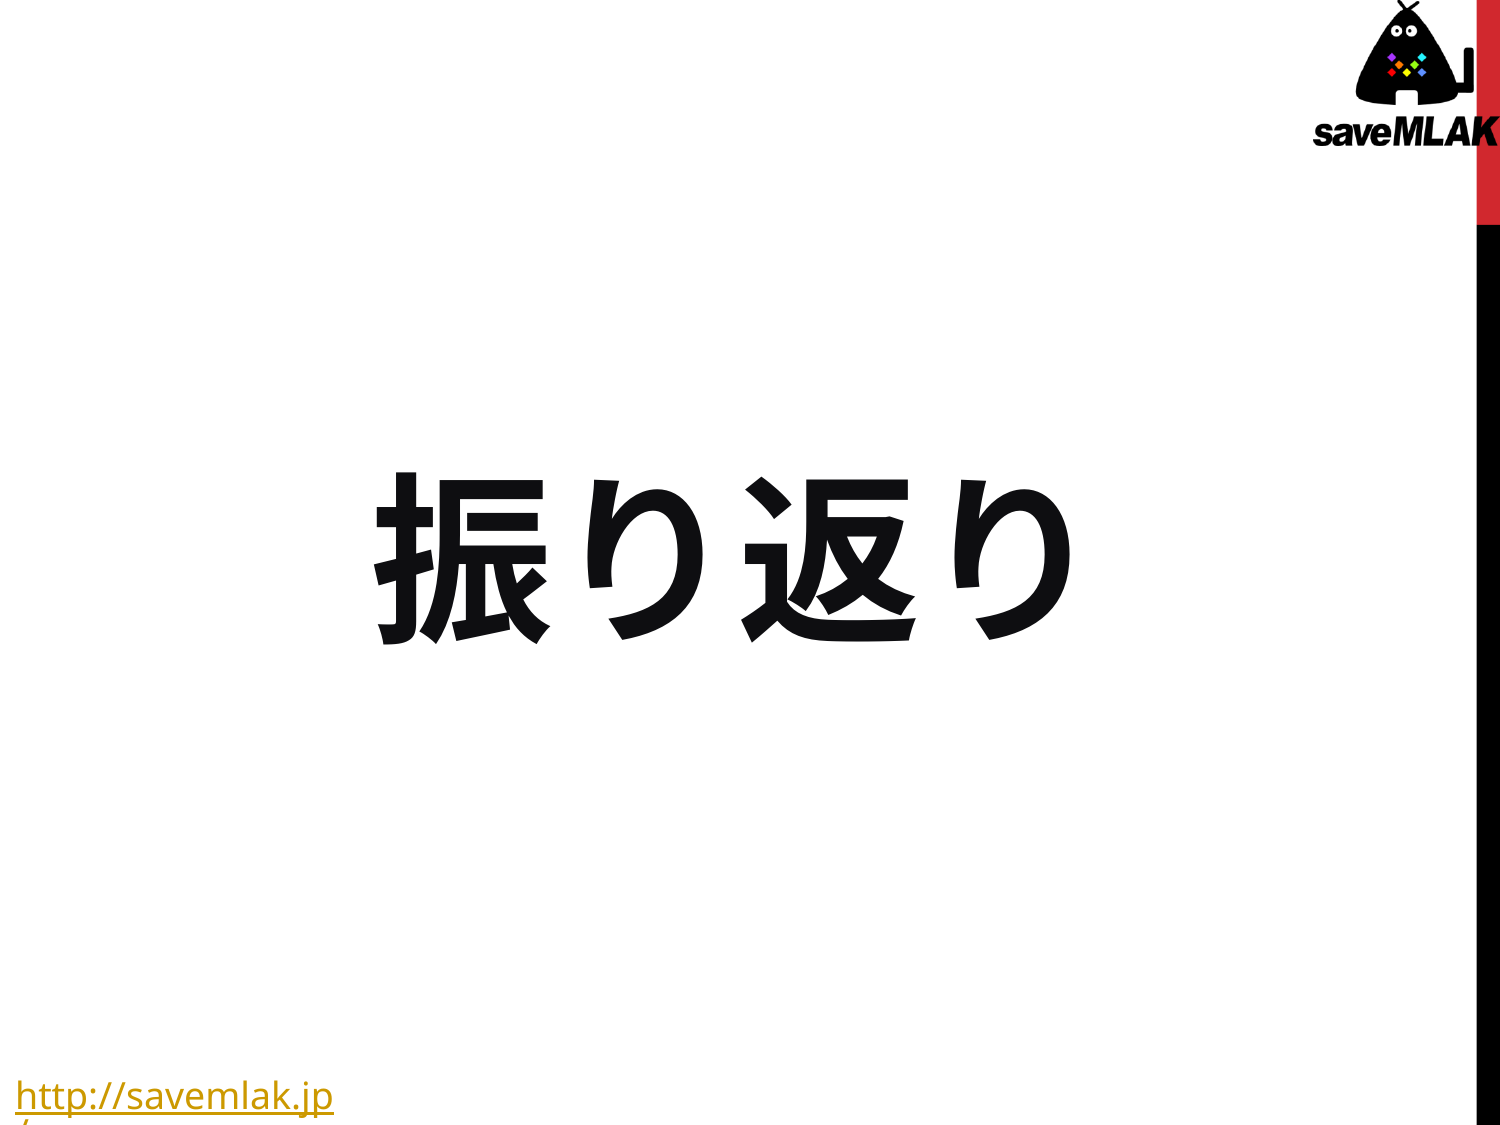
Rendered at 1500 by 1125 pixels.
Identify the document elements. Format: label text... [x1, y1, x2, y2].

text_box 振り返り [34, 349, 1440, 761]
text_box http://savemlak.jp/ [0, 1064, 352, 1125]
picture [1313, 0, 1500, 146]
